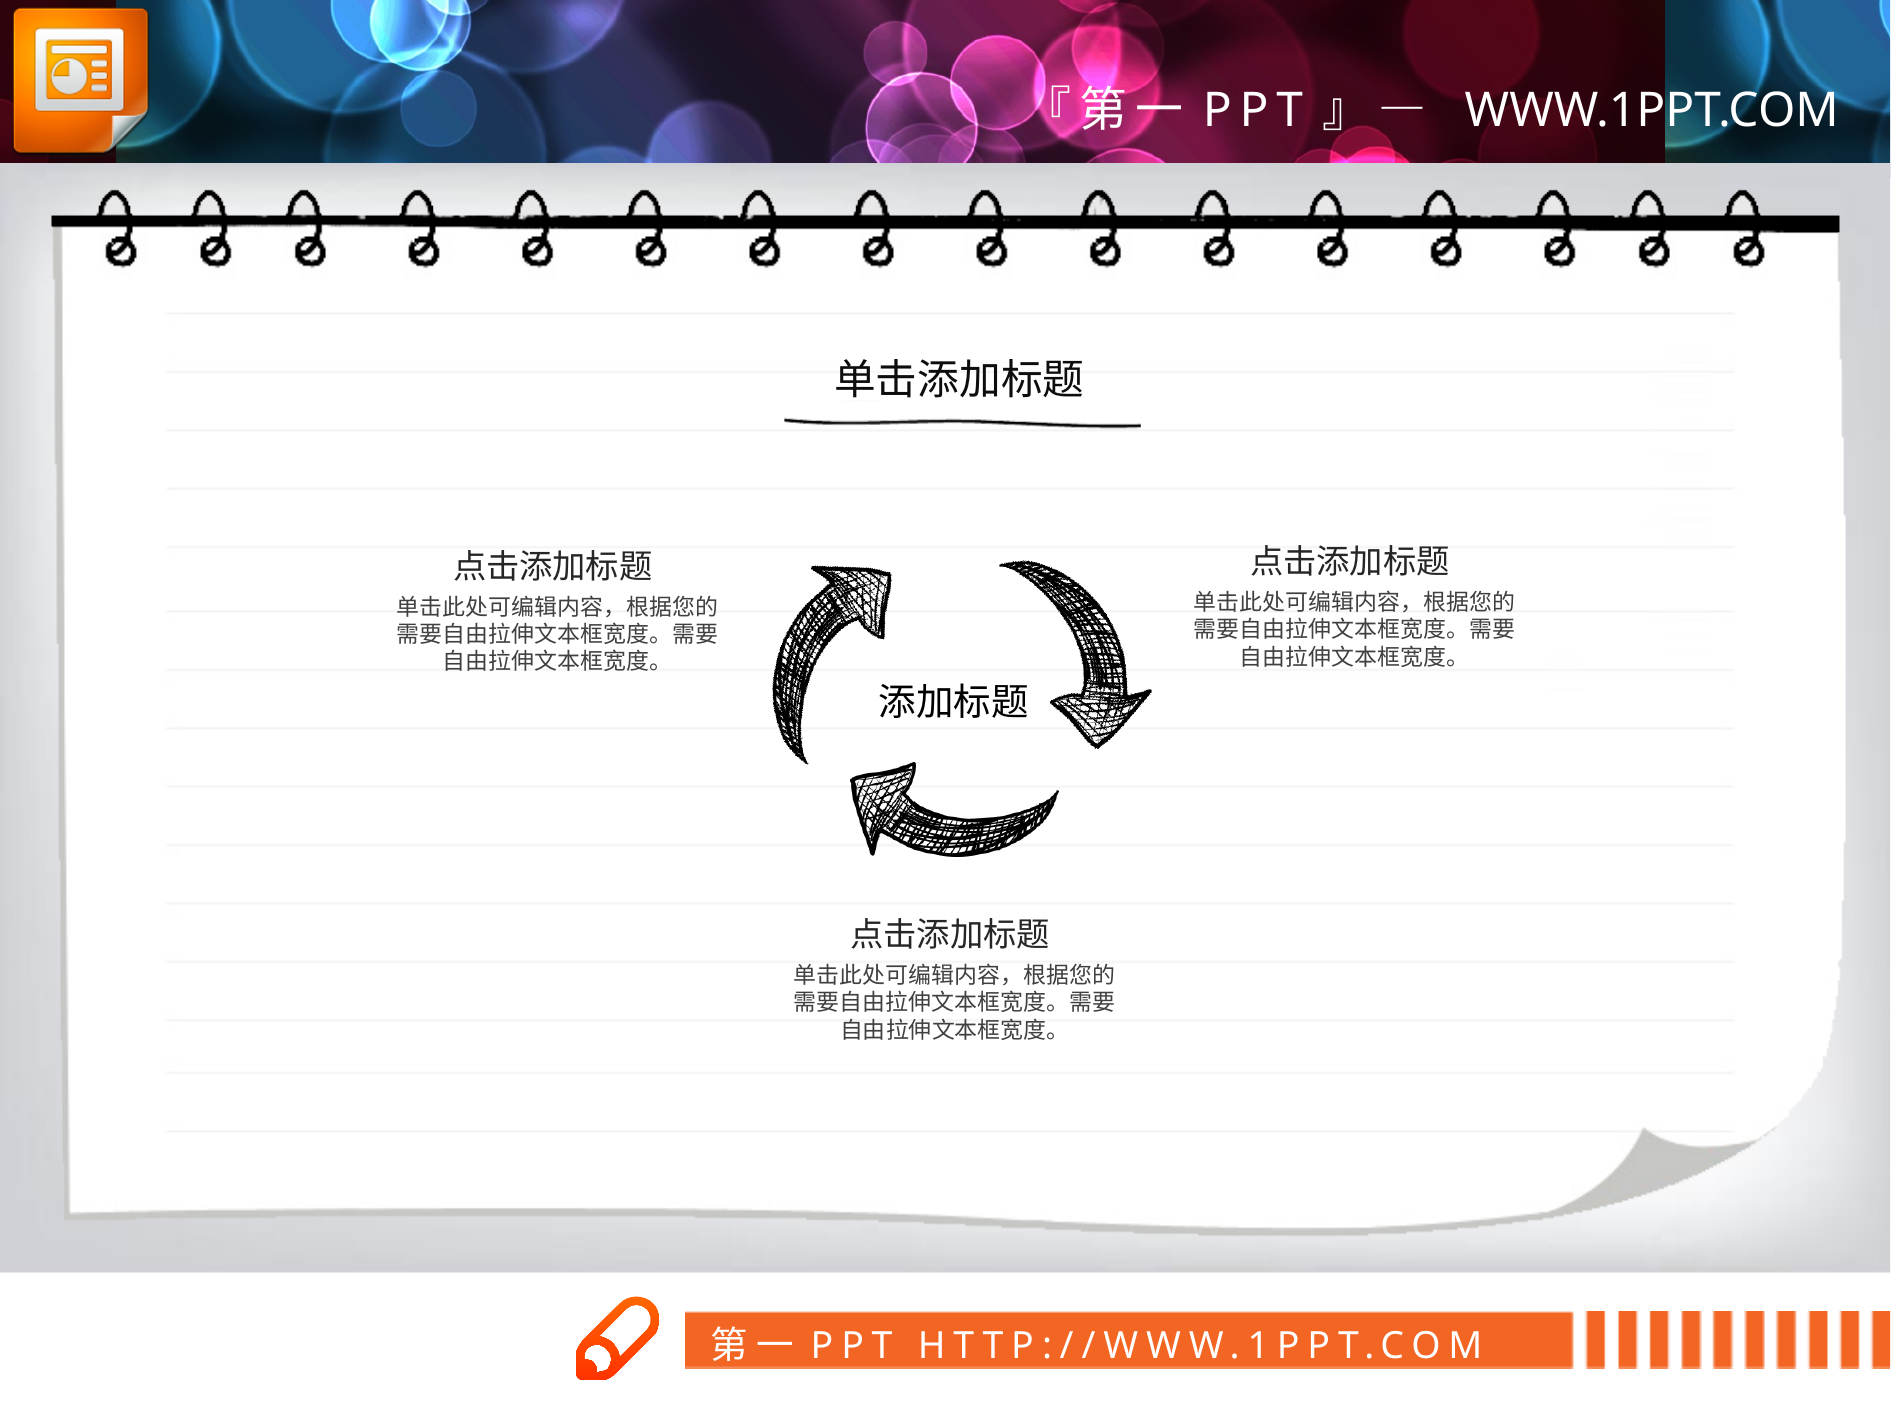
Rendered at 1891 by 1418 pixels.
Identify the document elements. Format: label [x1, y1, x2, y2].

picture [685, 1311, 1891, 1369]
text_box [775, 905, 1135, 1052]
text_box [1175, 533, 1535, 679]
picture [0, 0, 1891, 1275]
text_box [784, 345, 1141, 441]
text_box [377, 537, 738, 712]
text_box [708, 528, 1189, 929]
